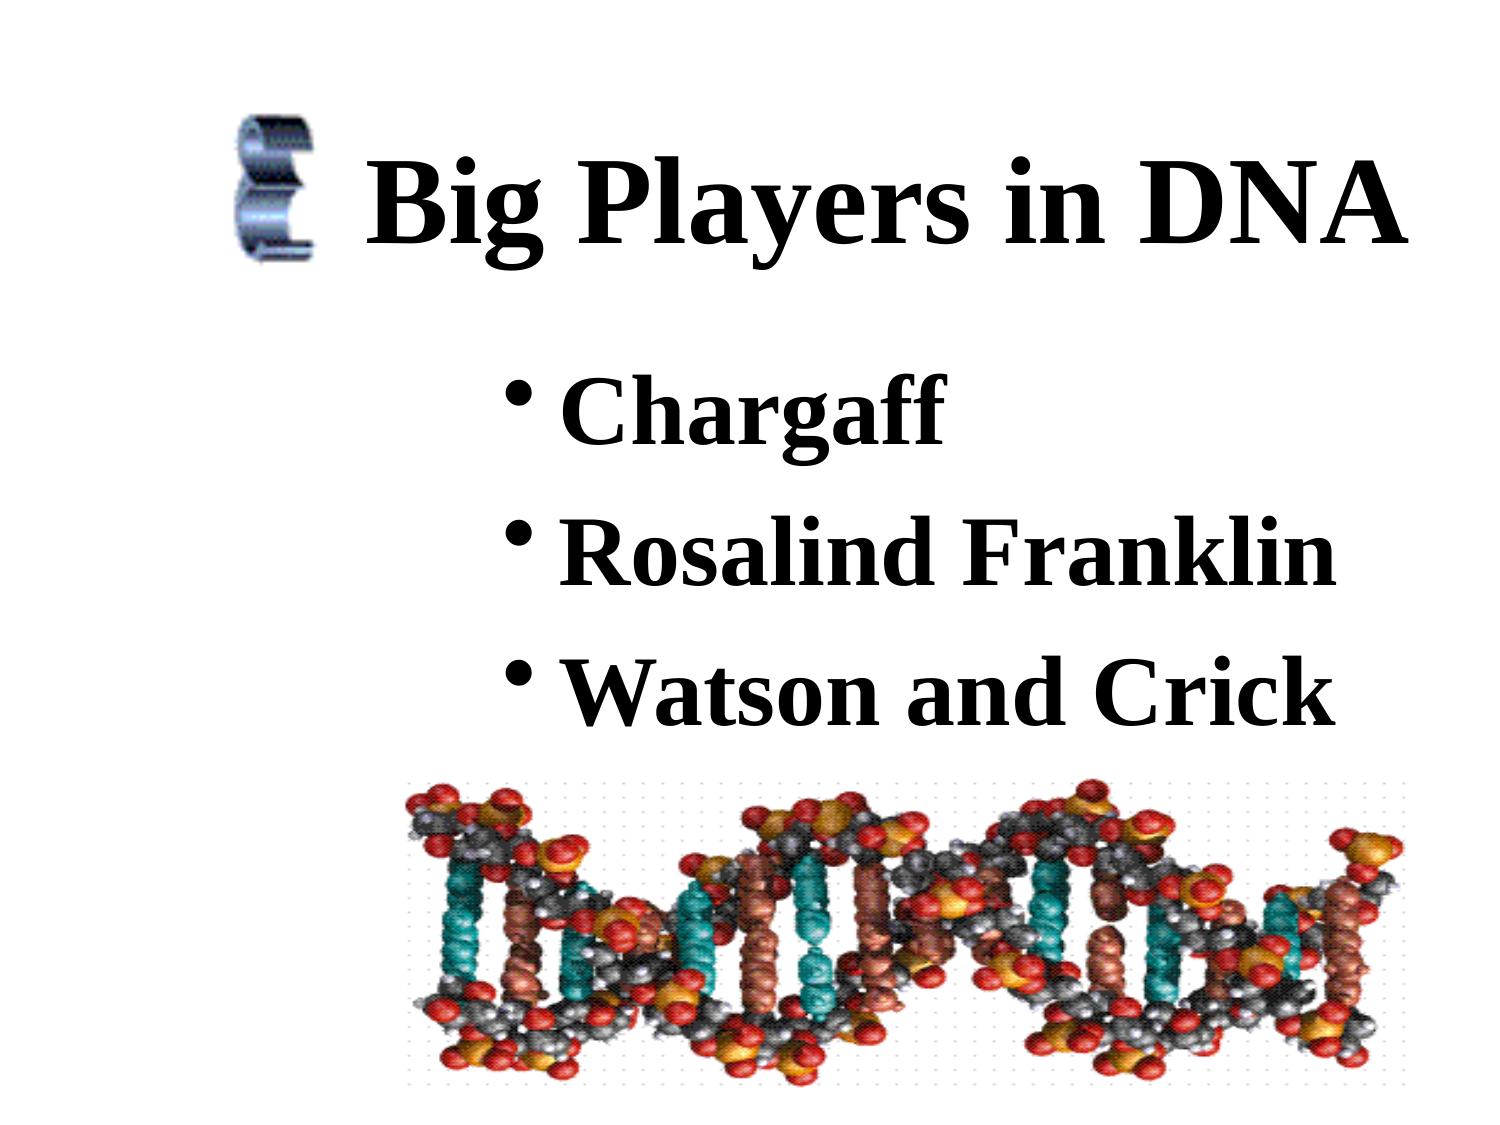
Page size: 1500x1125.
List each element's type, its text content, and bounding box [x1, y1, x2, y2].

list Chargaff Rosalind Franklin Watson and Crick [487, 337, 1450, 800]
title Big Players in DNA [404, 99, 1475, 288]
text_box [399, 774, 1413, 1091]
picture [149, 62, 401, 313]
